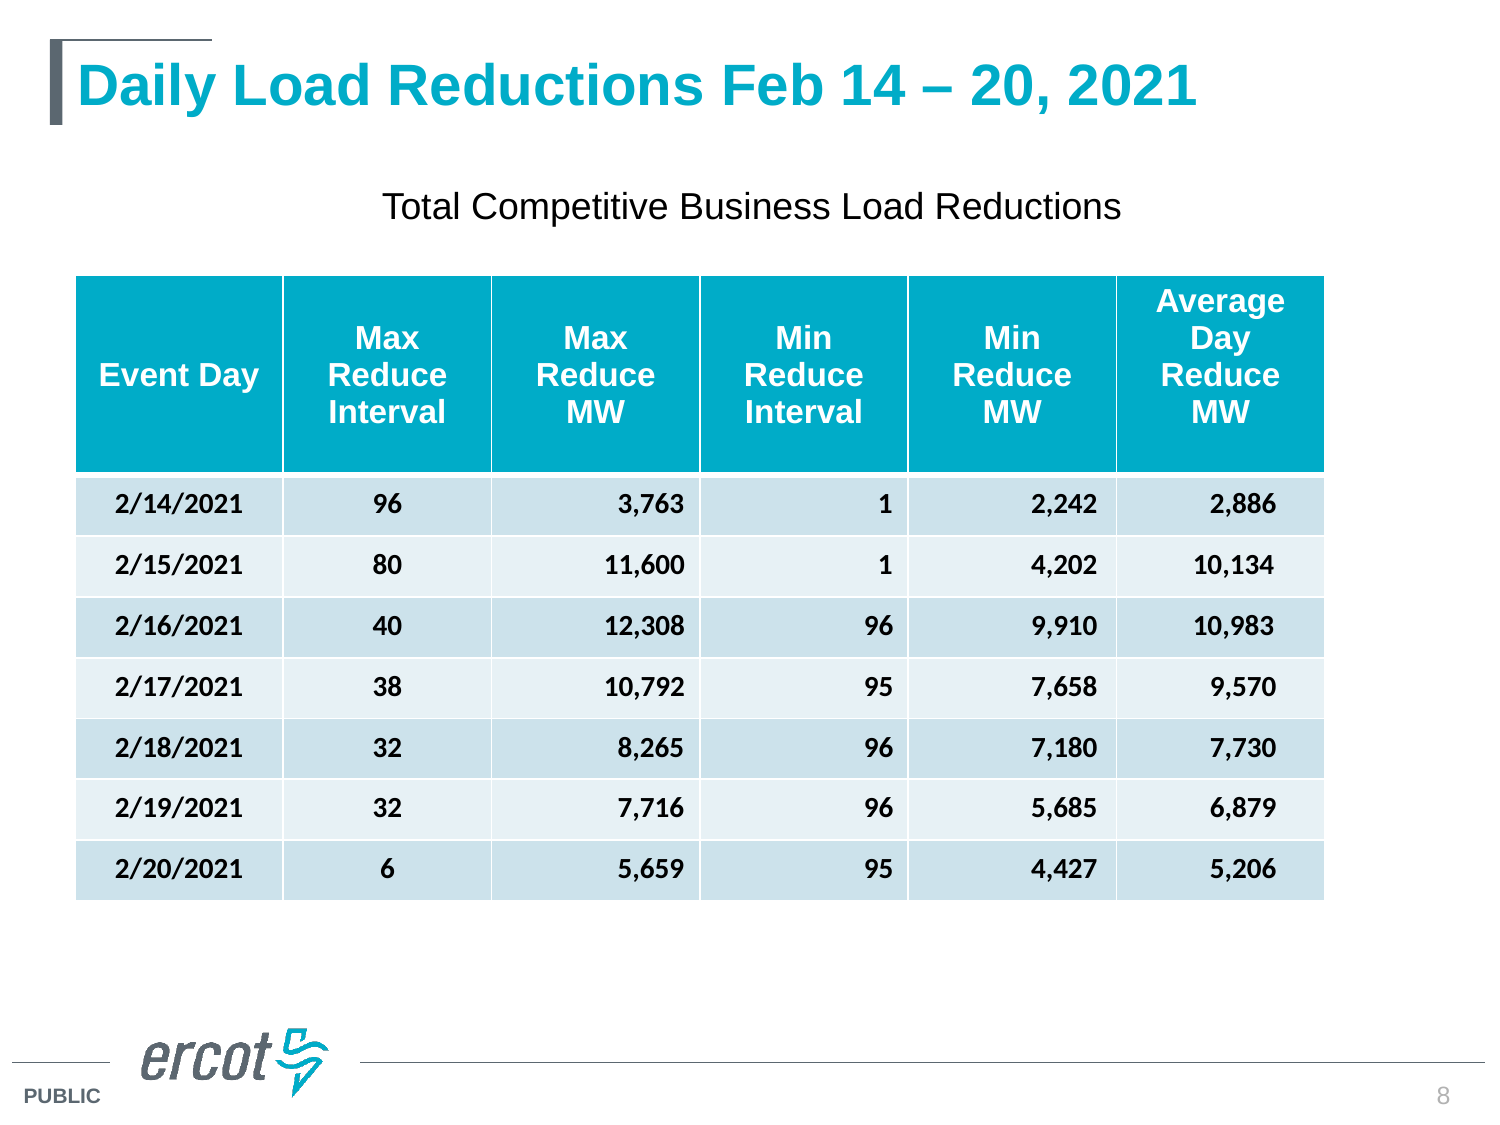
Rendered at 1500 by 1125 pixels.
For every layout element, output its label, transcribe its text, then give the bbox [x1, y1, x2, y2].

text_box Total Competitive Business Load Reductions [367, 174, 1138, 235]
table_cell 4,202 [909, 537, 1116, 596]
table_cell 7,730 [1117, 719, 1324, 778]
table_cell 12,308 [492, 598, 699, 657]
title Daily Load Reductions Feb 14 – 20, 2021 [62, 39, 1450, 125]
table_cell 7,716 [492, 780, 699, 839]
table_cell 9,910 [909, 598, 1116, 657]
picture [137, 1024, 332, 1100]
table_header Min Reduce MW [909, 276, 1116, 472]
table_cell 3,763 [492, 478, 699, 535]
table_cell 2/20/2021 [76, 841, 282, 900]
table_cell 11,600 [492, 537, 699, 596]
table_header Max Reduce MW [492, 276, 699, 472]
table_cell 6,879 [1117, 780, 1324, 839]
table_cell 2/15/2021 [76, 537, 282, 596]
table_cell 2/14/2021 [76, 478, 282, 535]
table_cell 7,658 [909, 659, 1116, 718]
table_cell 2/17/2021 [76, 659, 282, 718]
table_header Event Day [76, 276, 282, 472]
table_cell 2/16/2021 [76, 598, 282, 657]
table_cell 95 [701, 659, 907, 718]
table_header Max Reduce Interval [284, 276, 491, 472]
table_cell 5,685 [909, 780, 1116, 839]
table_cell 32 [284, 719, 491, 778]
table_cell 32 [284, 780, 491, 839]
table_cell 10,792 [492, 659, 699, 718]
table_cell 96 [701, 598, 907, 657]
table_cell 2,242 [909, 478, 1116, 535]
table_cell 10,983 [1117, 598, 1324, 657]
table_cell 4,427 [909, 841, 1116, 900]
table_cell 7,180 [909, 719, 1116, 778]
table_cell 1 [701, 478, 907, 535]
table_cell 96 [284, 478, 491, 535]
table_cell 10,134 [1117, 537, 1324, 596]
table_cell 5,206 [1117, 841, 1324, 900]
slide_number 8 [1400, 1076, 1488, 1113]
table_cell 2/19/2021 [76, 780, 282, 839]
table_header Average Day Reduce MW [1117, 276, 1324, 472]
table_header Min Reduce Interval [701, 276, 907, 472]
table_cell 96 [701, 719, 907, 778]
table_cell 40 [284, 598, 491, 657]
table_cell 9,570 [1117, 659, 1324, 718]
table_cell 6 [284, 841, 491, 900]
table_cell 1 [701, 537, 907, 596]
table_cell 95 [701, 841, 907, 900]
table_cell 5,659 [492, 841, 699, 900]
table_cell 96 [701, 780, 907, 839]
table_cell 80 [284, 537, 491, 596]
table_cell 2/18/2021 [76, 719, 282, 778]
table_cell 38 [284, 659, 491, 718]
table_cell 8,265 [492, 719, 699, 778]
table_cell 2,886 [1117, 478, 1324, 535]
